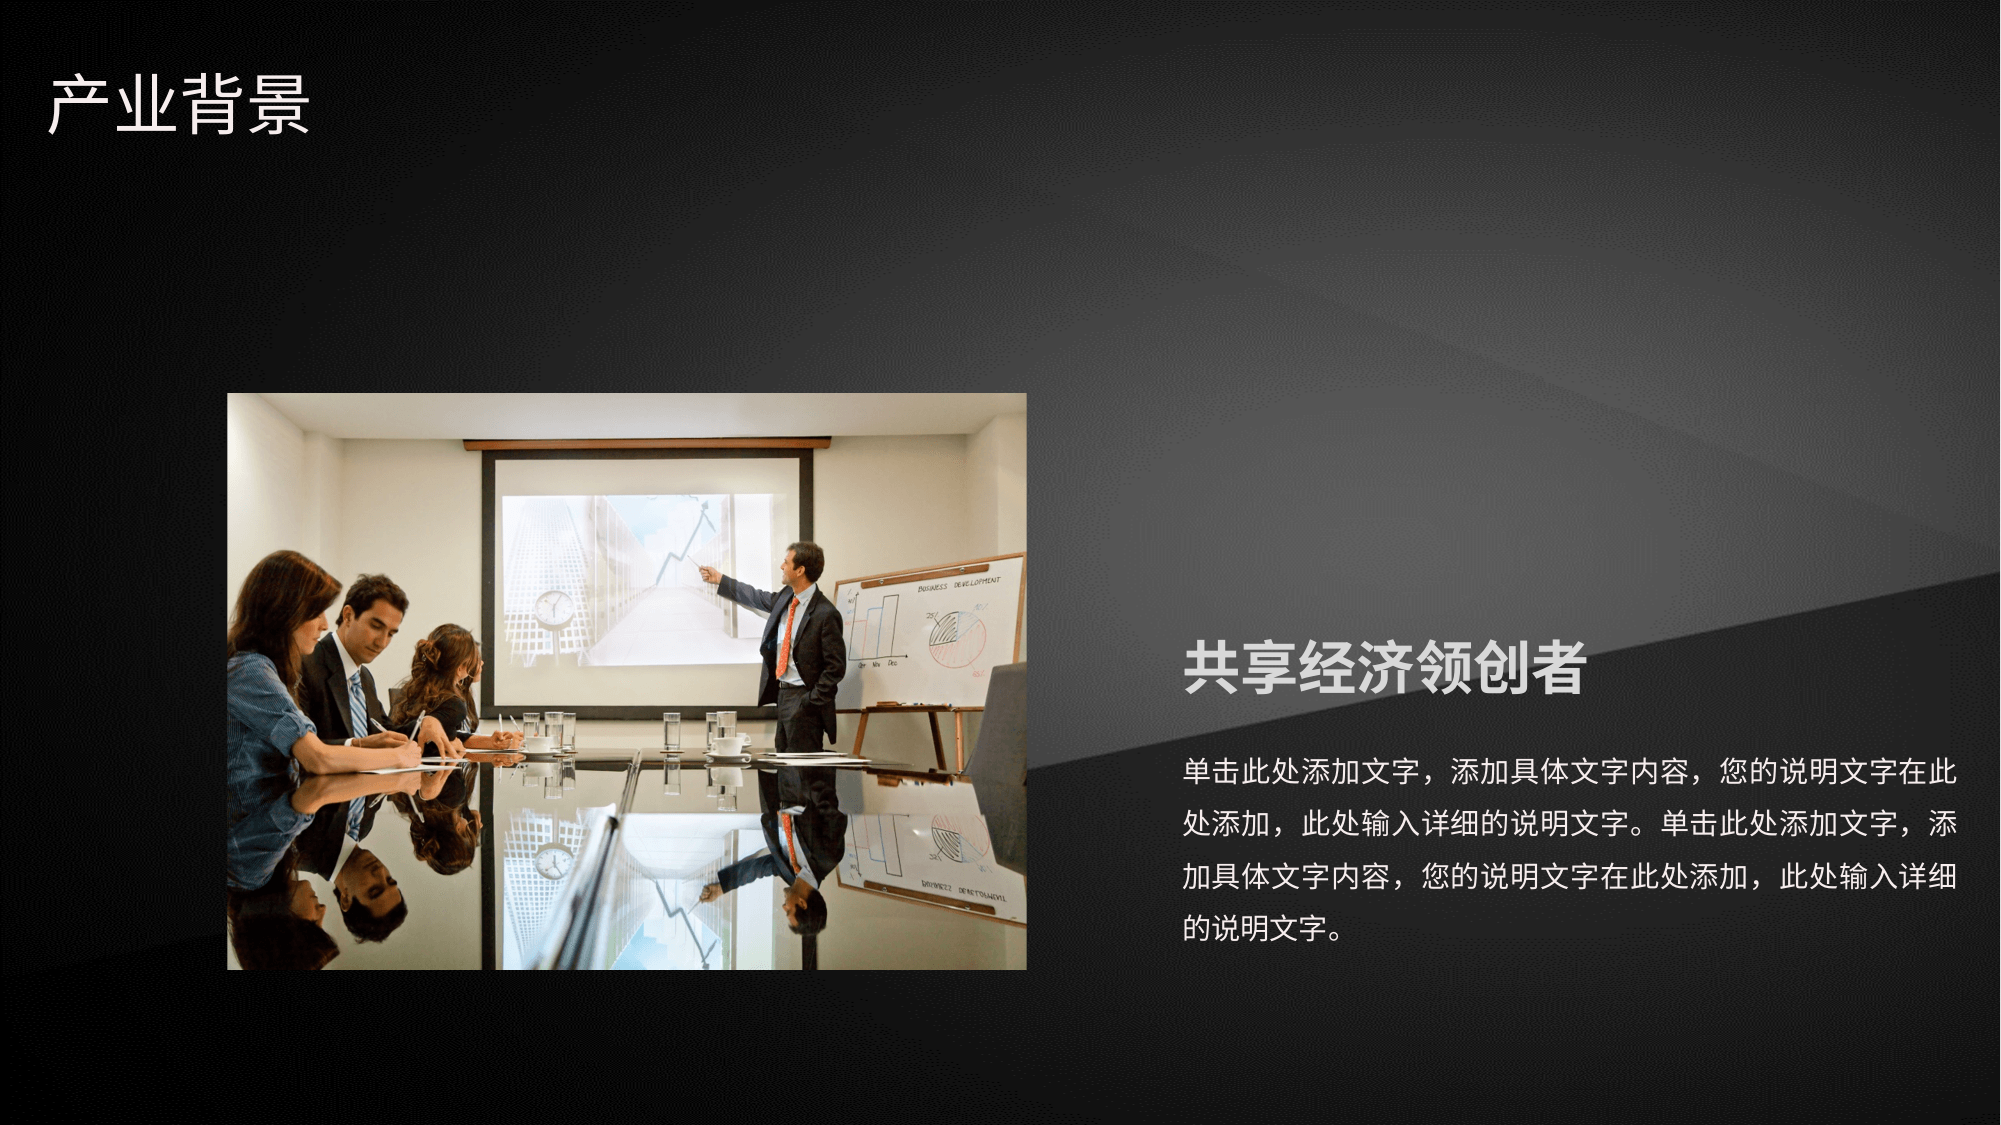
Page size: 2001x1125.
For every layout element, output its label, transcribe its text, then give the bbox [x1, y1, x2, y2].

text_box 单击此处添加文字，添加具体文字内容，您的说明文字在此处添加，此处输入详细的说明文字。单击此处添加文字，添加具体文字内容，您的说明文字在此处添加，此处输入详细的说明文字。 [1167, 728, 1974, 954]
picture [0, 0, 2001, 1125]
text_box 产业背景 [31, 55, 342, 151]
text_box [226, 392, 1028, 971]
text_box 共享经济领创者 [1167, 655, 1555, 709]
